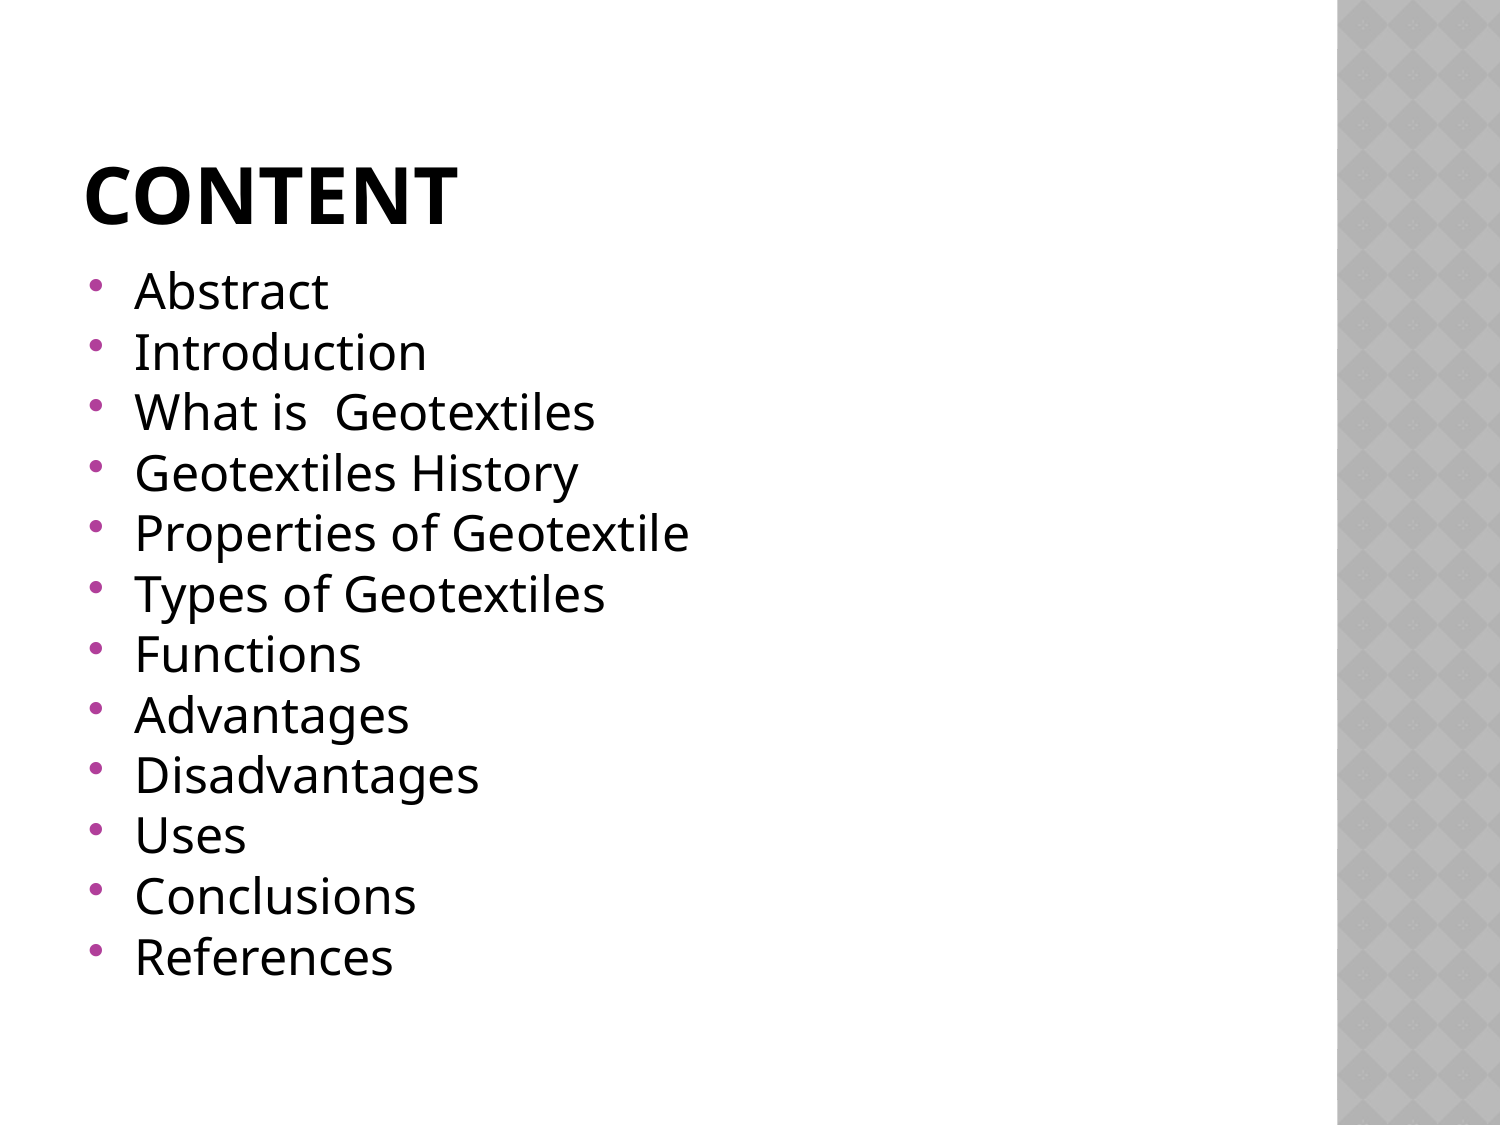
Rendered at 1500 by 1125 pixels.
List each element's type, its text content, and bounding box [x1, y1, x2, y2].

title Content [75, 52, 1263, 240]
list Abstract Introduction What is Geotextiles Geotextiles History Properties of Geotextile Types of Geotextiles Functions Advantages Disadvantages Uses Conclusions References [75, 264, 1263, 1059]
